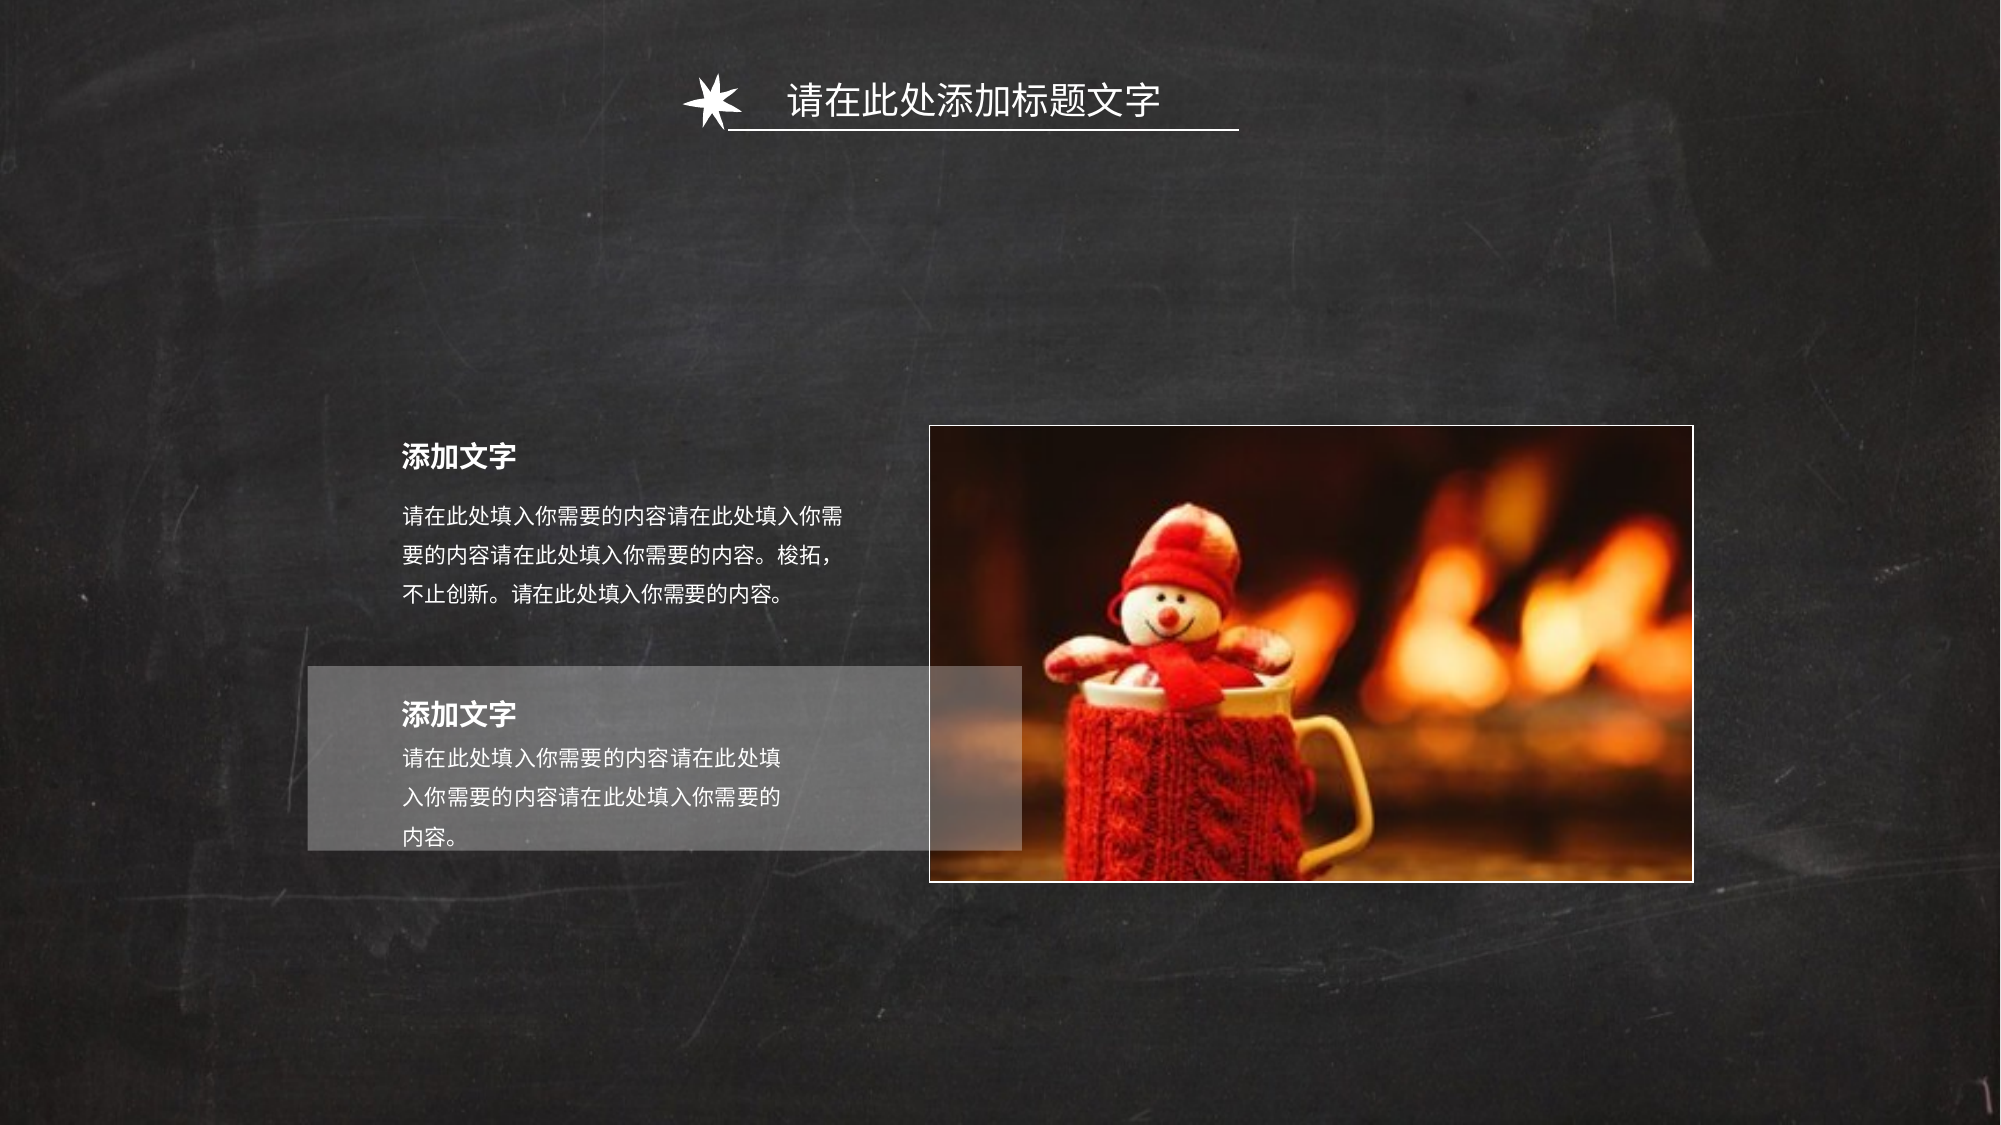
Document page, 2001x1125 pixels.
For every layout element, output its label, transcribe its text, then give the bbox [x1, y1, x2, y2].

text_box 添加文字 [386, 431, 640, 481]
text_box 添加文字 [386, 688, 640, 739]
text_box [697, 69, 1252, 130]
text_box 请在此处填入你需要的内容请在此处填入你需要的内容请在此处填入你需要的内容。梭拓，不止创新。请在此处填入你需要的内容。 [387, 481, 859, 615]
text_box [307, 666, 930, 851]
picture [0, 0, 2001, 1125]
text_box 请在此处填入你需要的内容请在此处填入你需要的内容请在此处填入你需要的内容。 [387, 724, 797, 857]
